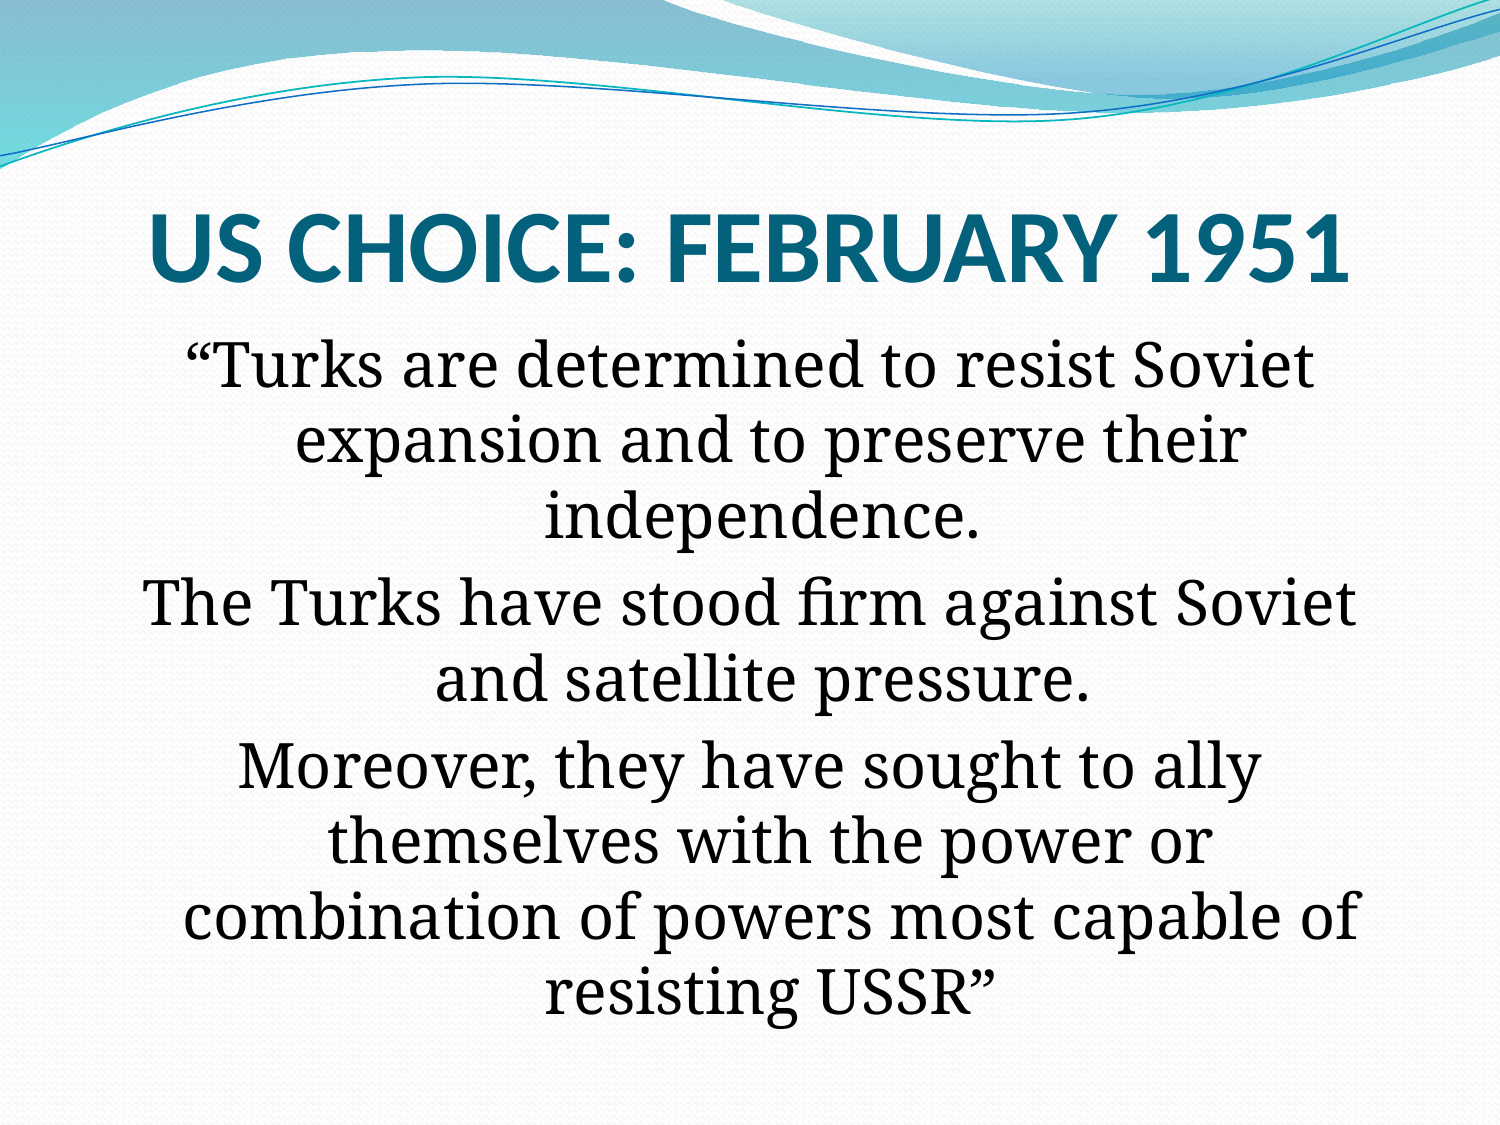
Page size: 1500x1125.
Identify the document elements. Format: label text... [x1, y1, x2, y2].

list “Turks are determined to resist Soviet expansion and to preserve their independence. The Turks have stood firm against Soviet and satellite pressure. Moreover, they have sought to ally themselves with the power or combination of powers most capable of resisting USSR” [75, 317, 1425, 1038]
title US CHOICE: FEBRUARY 1951 [75, 115, 1425, 303]
